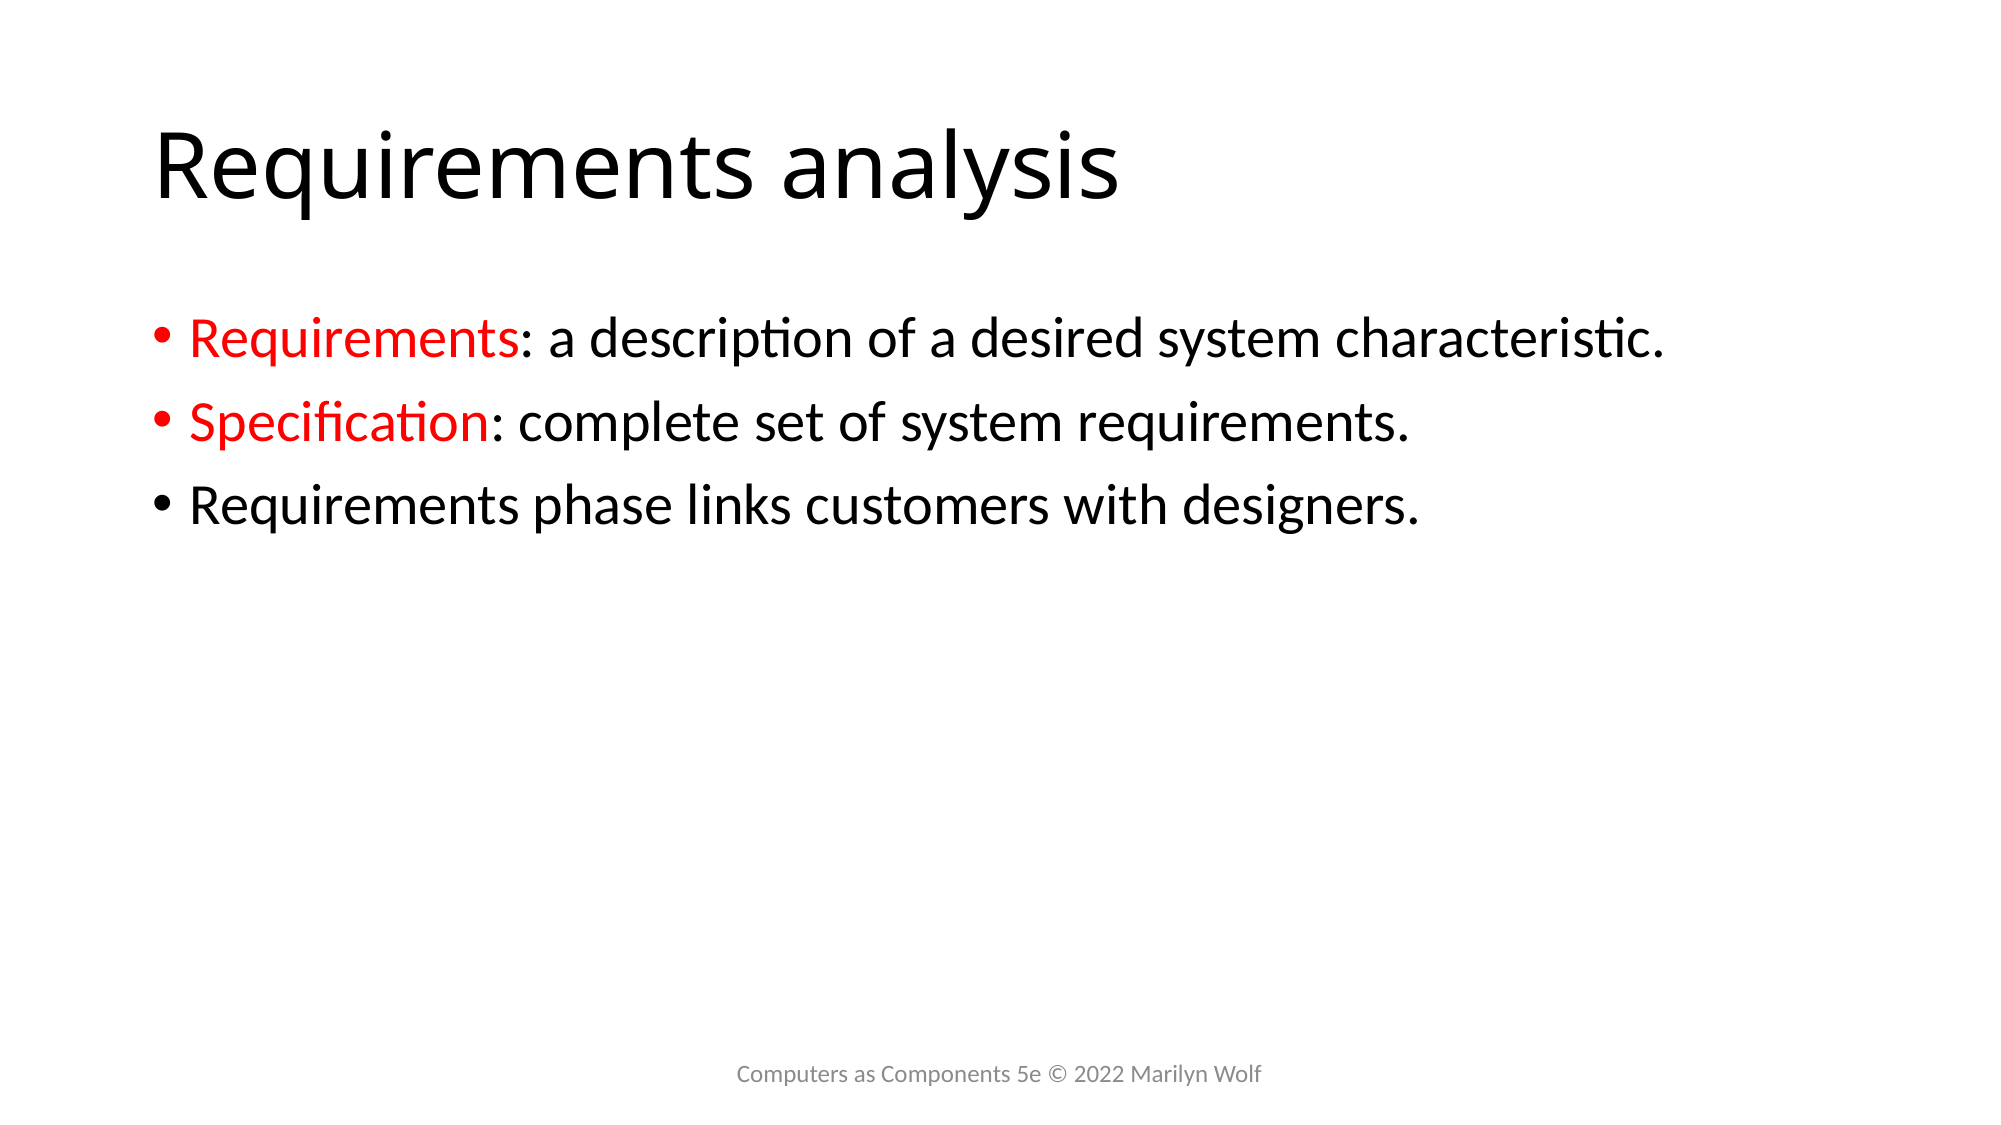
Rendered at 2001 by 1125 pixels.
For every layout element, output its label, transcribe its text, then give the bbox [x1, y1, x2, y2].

footer Computers as Components 5e © 2022 Marilyn Wolf [662, 1042, 1338, 1103]
list Requirements: a description of a desired system characteristic. Specification: complete set of system requirements. Requirements phase links customers with designers. [137, 299, 1863, 1014]
title Requirements analysis [137, 59, 1863, 278]
